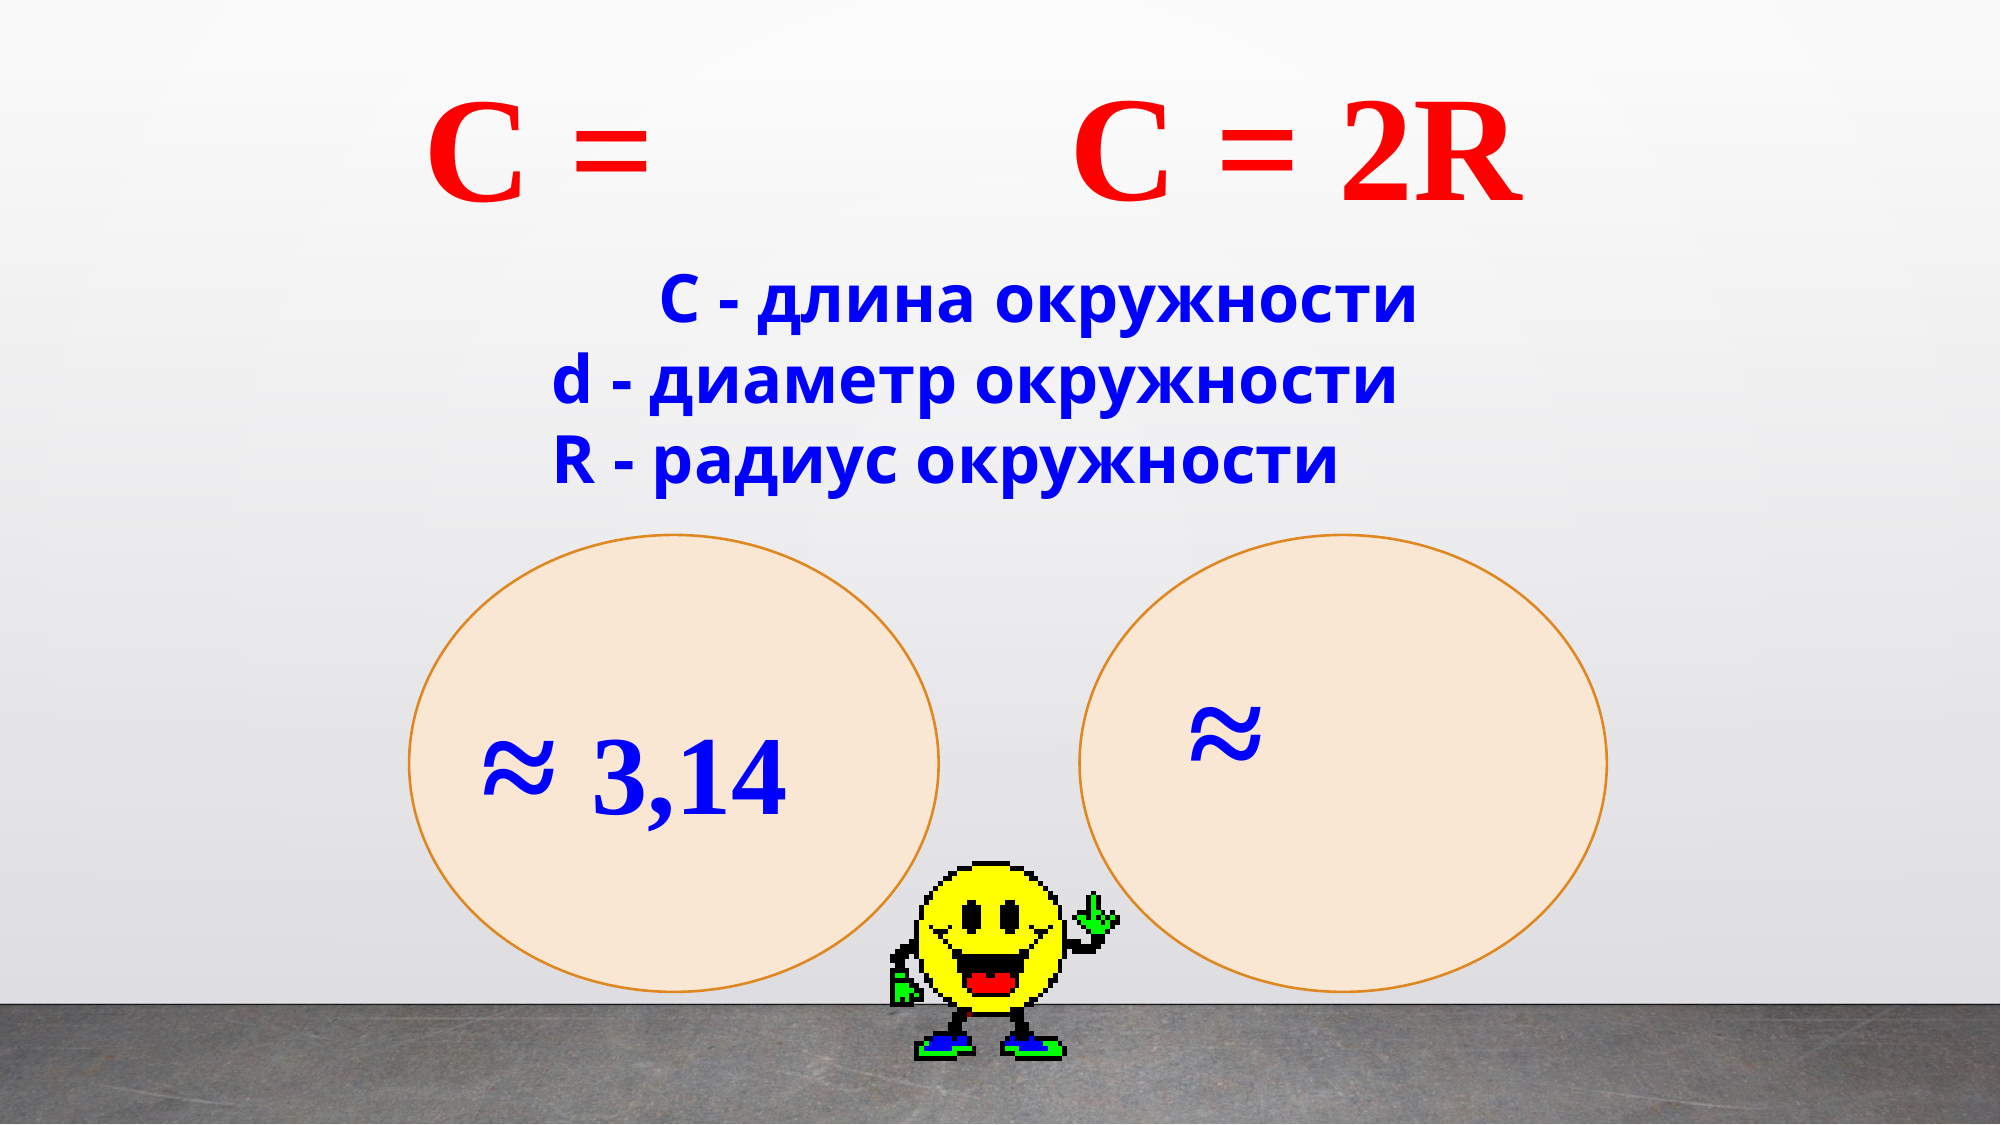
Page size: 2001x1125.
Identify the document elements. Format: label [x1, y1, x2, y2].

text_box [1078, 533, 1609, 994]
text_box [407, 533, 940, 994]
picture [0, 857, 2000, 1124]
